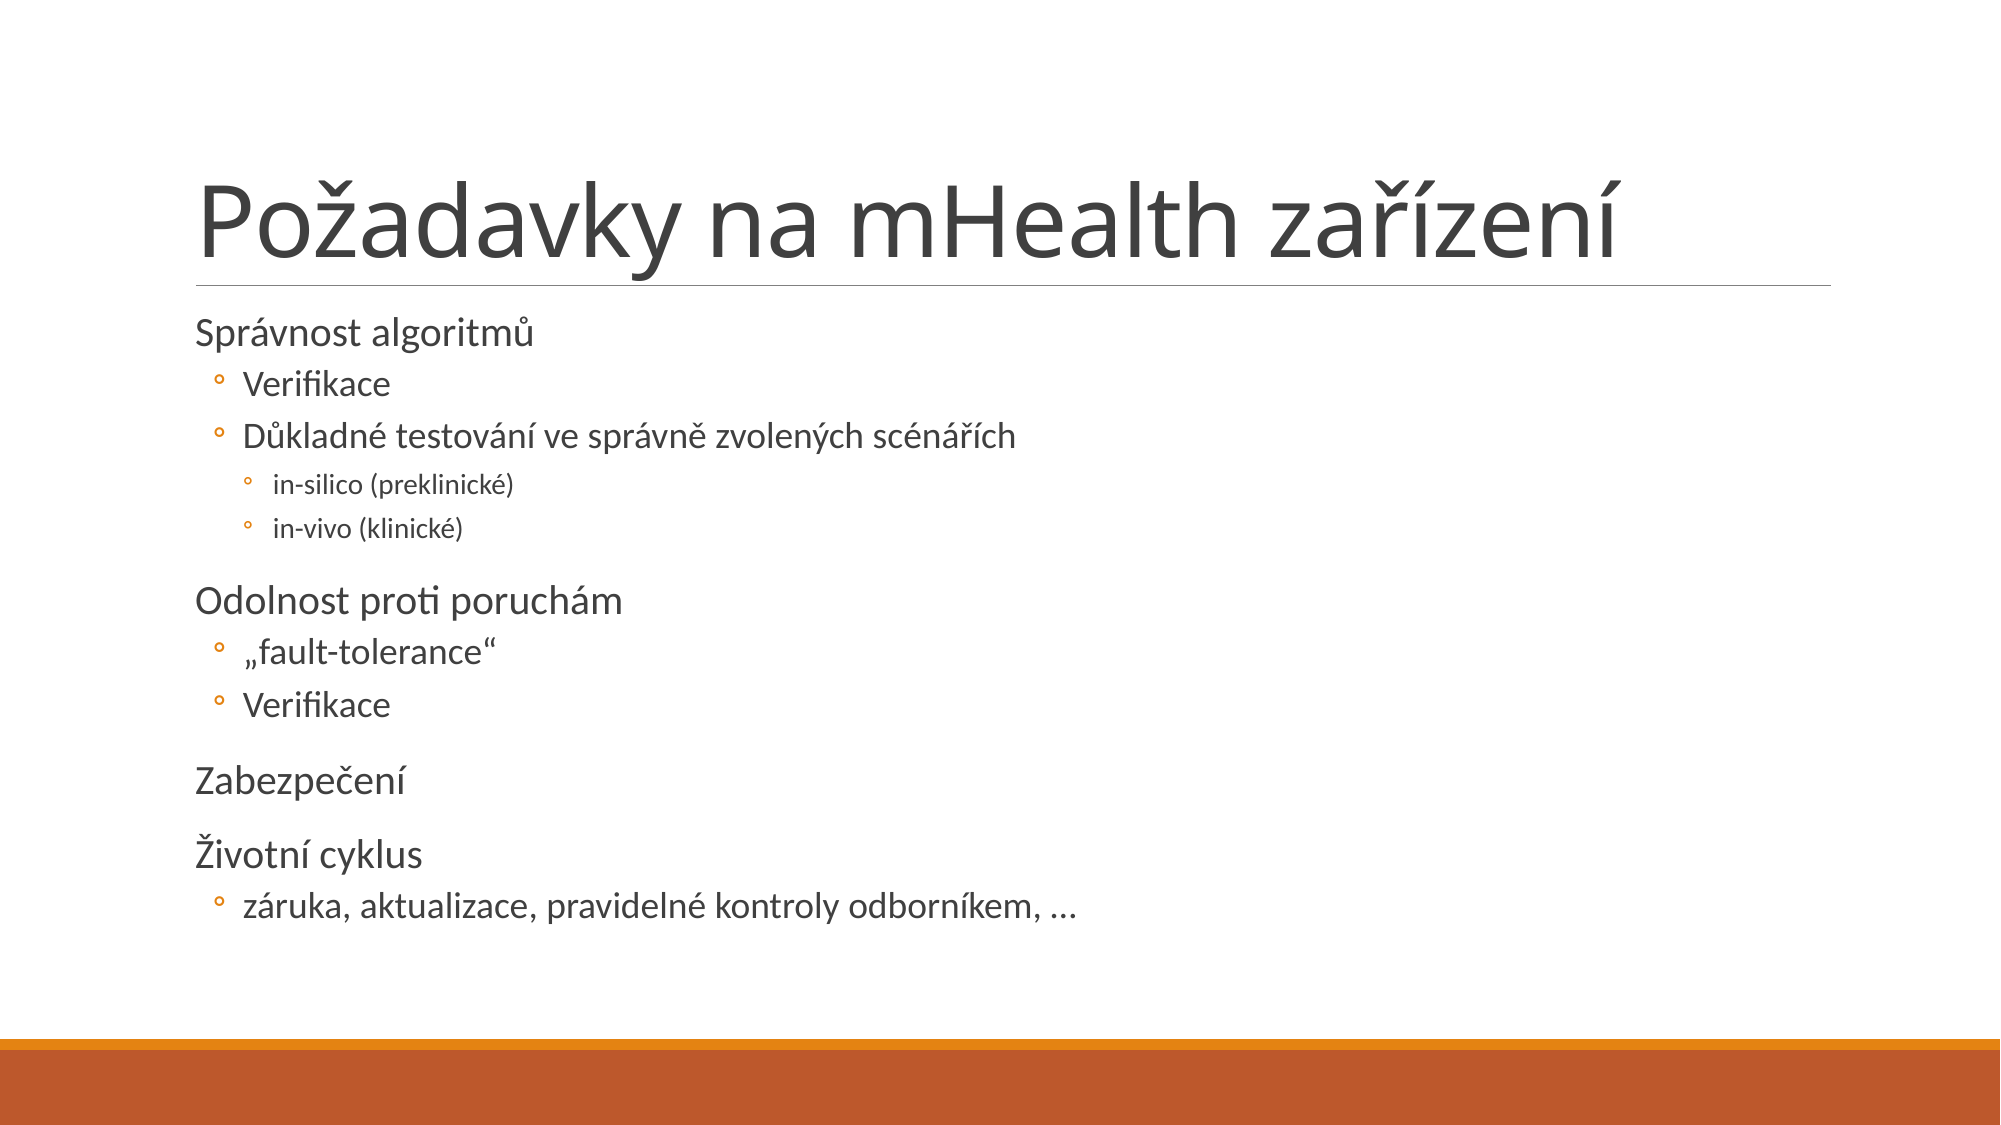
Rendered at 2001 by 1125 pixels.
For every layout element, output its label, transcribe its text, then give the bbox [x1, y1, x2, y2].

list Správnost algoritmů Verifikace Důkladné testování ve správně zvolených scénářích in-silico (preklinické) in-vivo (klinické) Odolnost proti poruchám „fault-tolerance“ Verifikace Zabezpečení Životní cyklus záruka, aktualizace, pravidelné kontroly odborníkem, … [180, 302, 1830, 963]
title Požadavky na mHealth zařízení [180, 47, 1830, 285]
